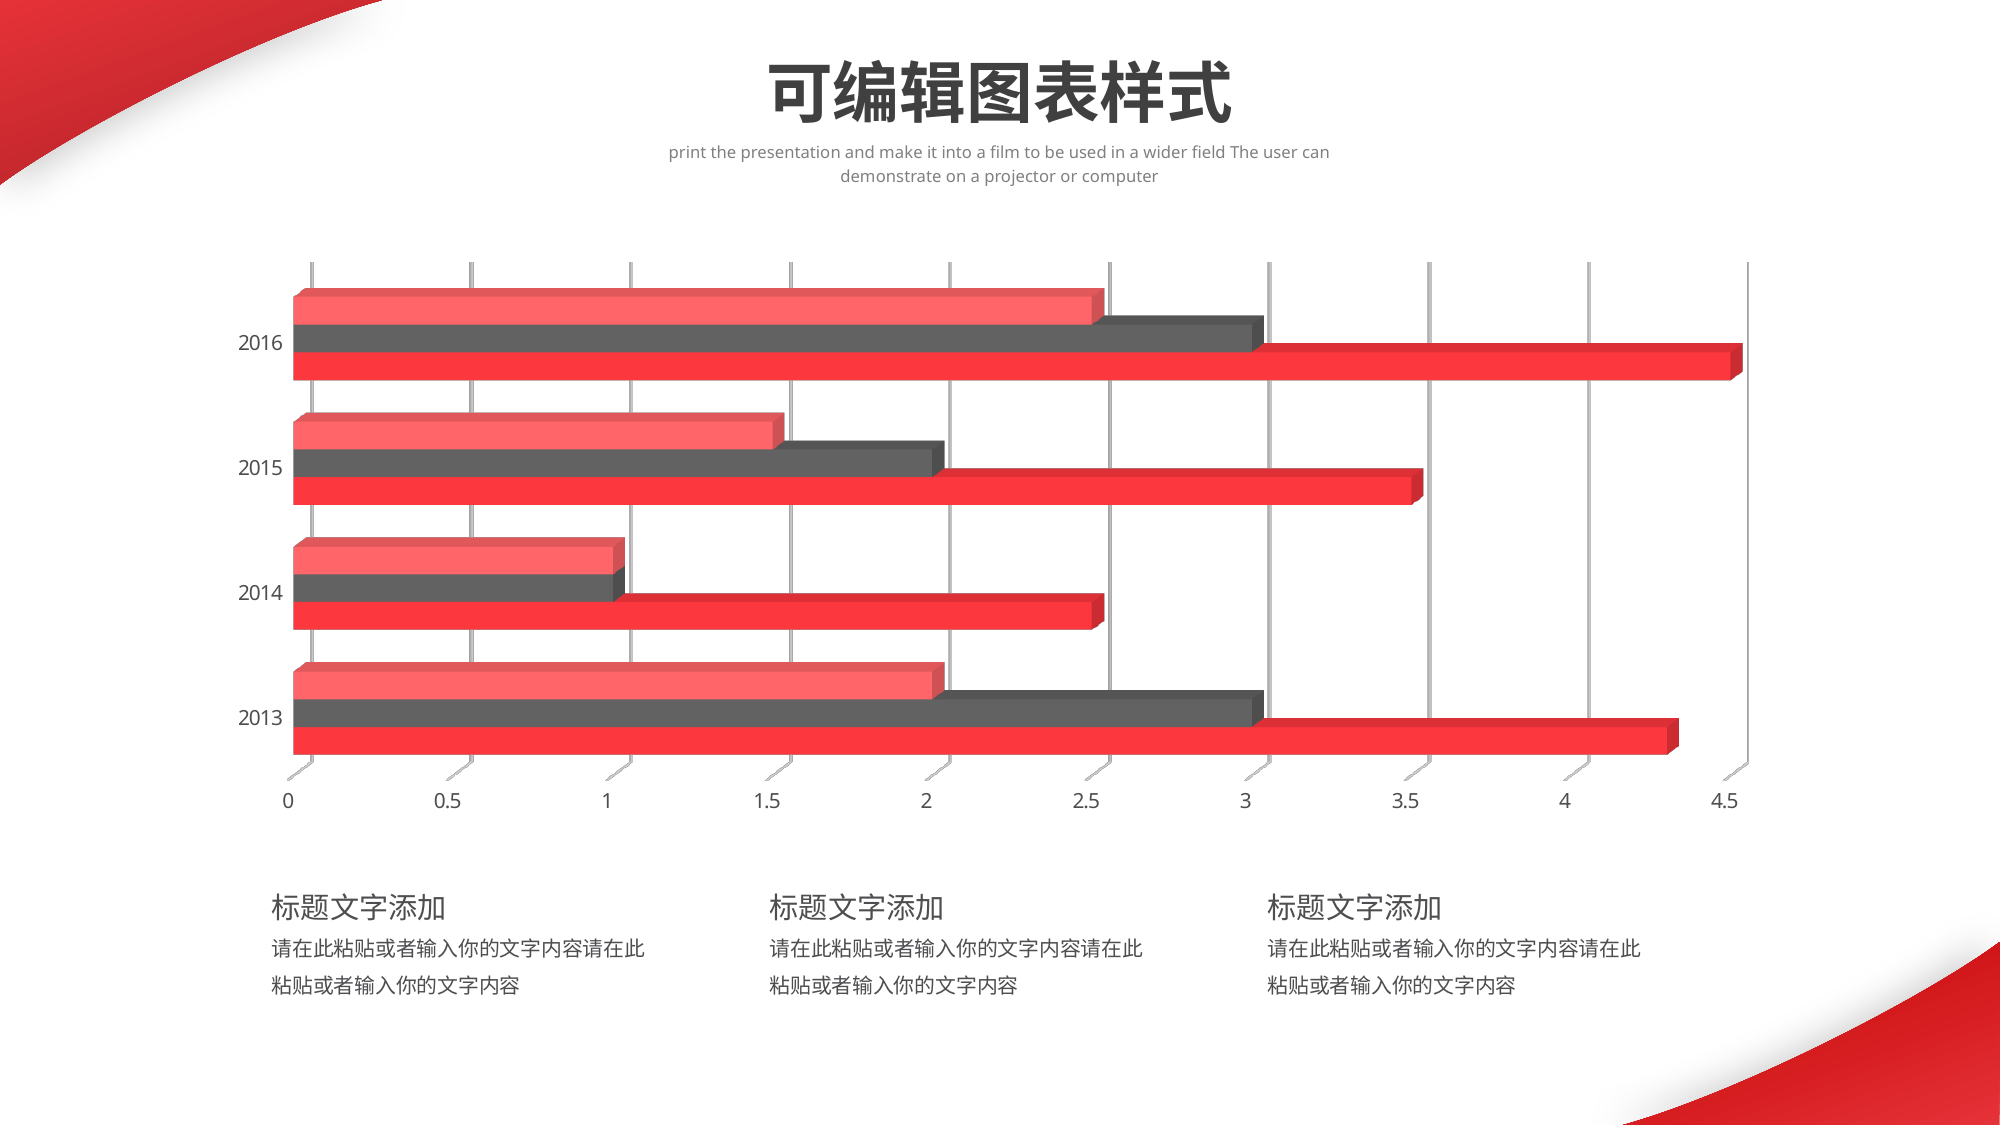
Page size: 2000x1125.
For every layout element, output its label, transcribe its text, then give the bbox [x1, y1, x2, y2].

text_box 请在此粘贴或者输入你的文字内容请在此粘贴或者输入你的文字内容 [754, 915, 1168, 1008]
text_box 请在此粘贴或者输入你的文字内容请在此粘贴或者输入你的文字内容 [256, 915, 670, 1008]
text_box 标题文字添加 [1252, 864, 1583, 915]
text_box 标题文字添加 [754, 864, 1085, 915]
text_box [649, 43, 1351, 195]
text_box 请在此粘贴或者输入你的文字内容请在此粘贴或者输入你的文字内容 [1252, 915, 1666, 1008]
text_box 标题文字添加 [256, 864, 587, 915]
chart [204, 250, 1783, 827]
